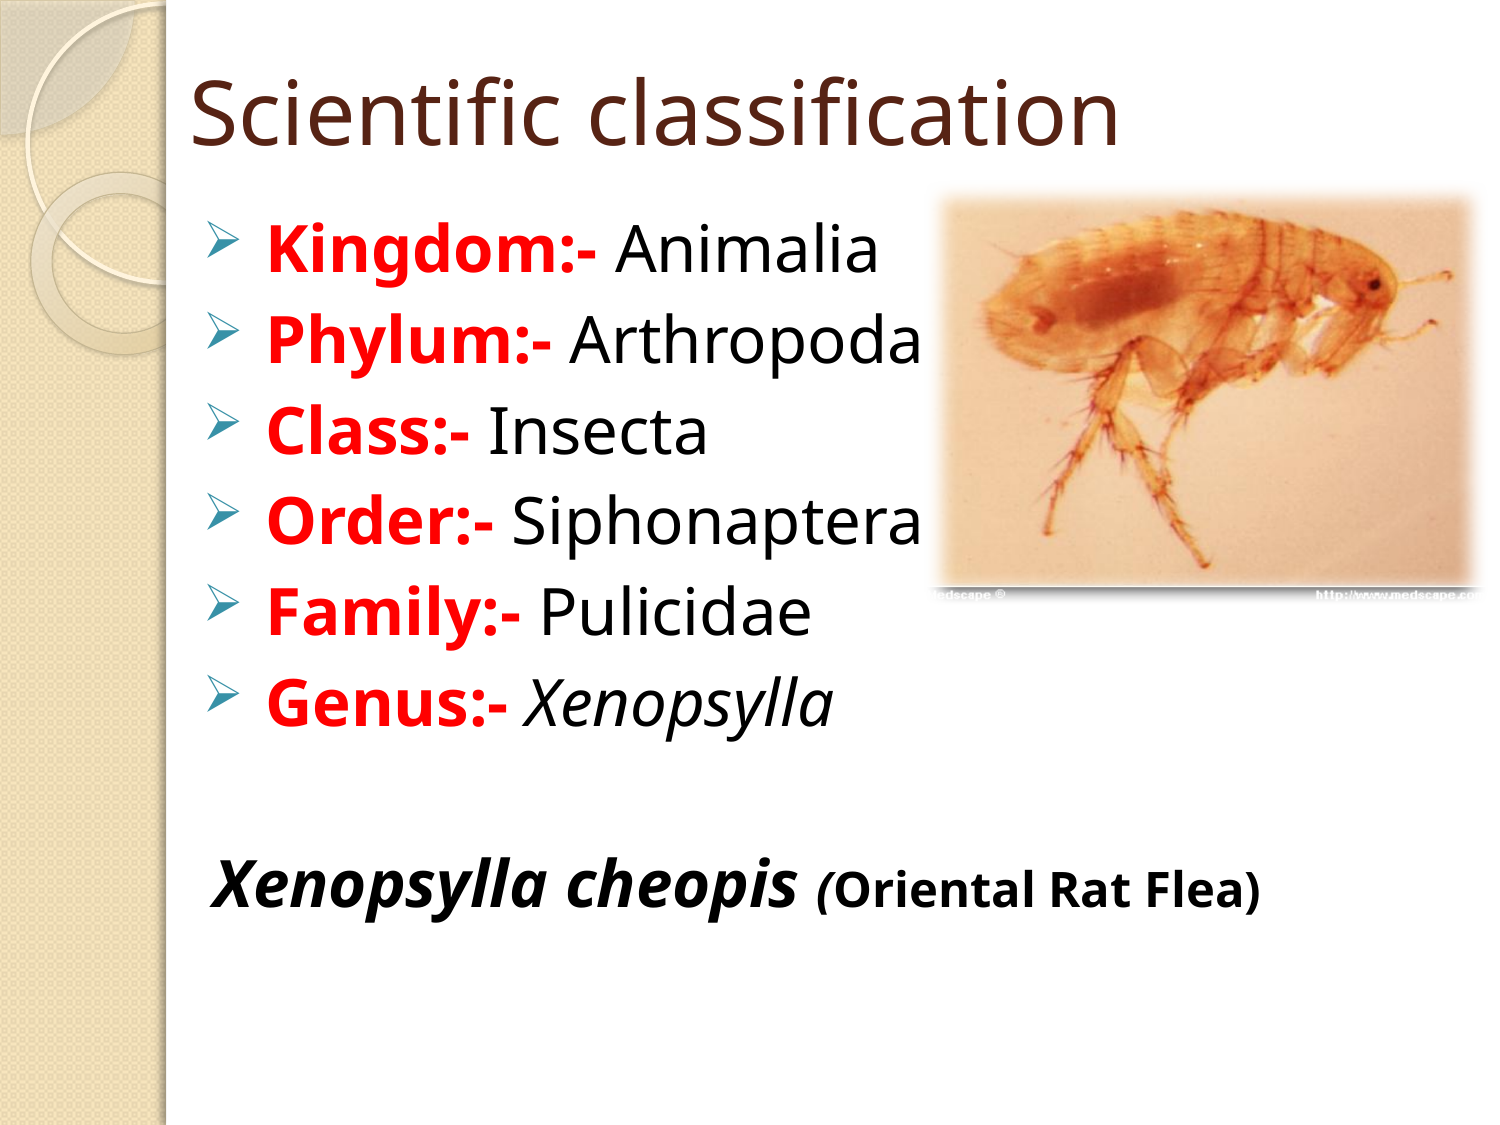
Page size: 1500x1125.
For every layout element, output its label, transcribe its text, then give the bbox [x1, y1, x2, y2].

title Scientific classification [174, 45, 1275, 175]
picture [924, 180, 1488, 606]
list Kingdom:- Animalia Phylum:- Arthropoda Class:- Insecta Order:- Siphonaptera Family:- Pulicidae Genus:- Xenopsylla Xenopsylla cheopis (Oriental Rat Flea) [174, 200, 1288, 1063]
